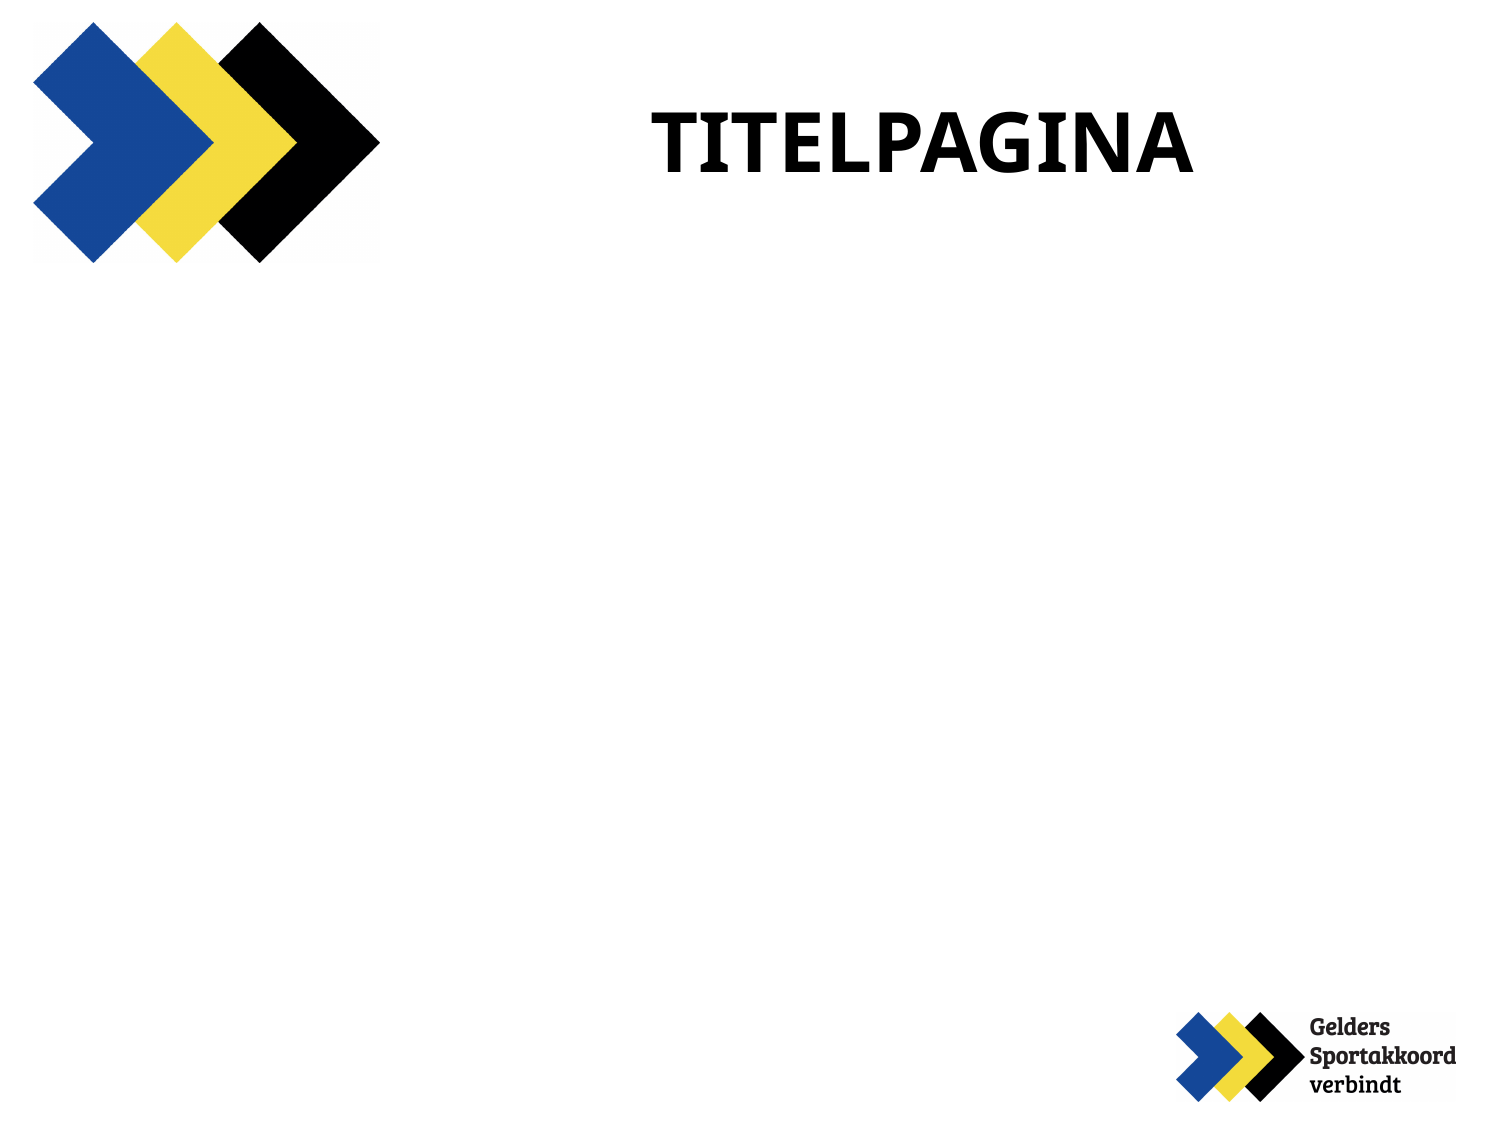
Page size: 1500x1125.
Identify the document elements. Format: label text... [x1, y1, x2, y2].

title TITELPAGINA [419, 45, 1425, 233]
picture [1176, 1011, 1456, 1102]
picture [33, 21, 380, 263]
